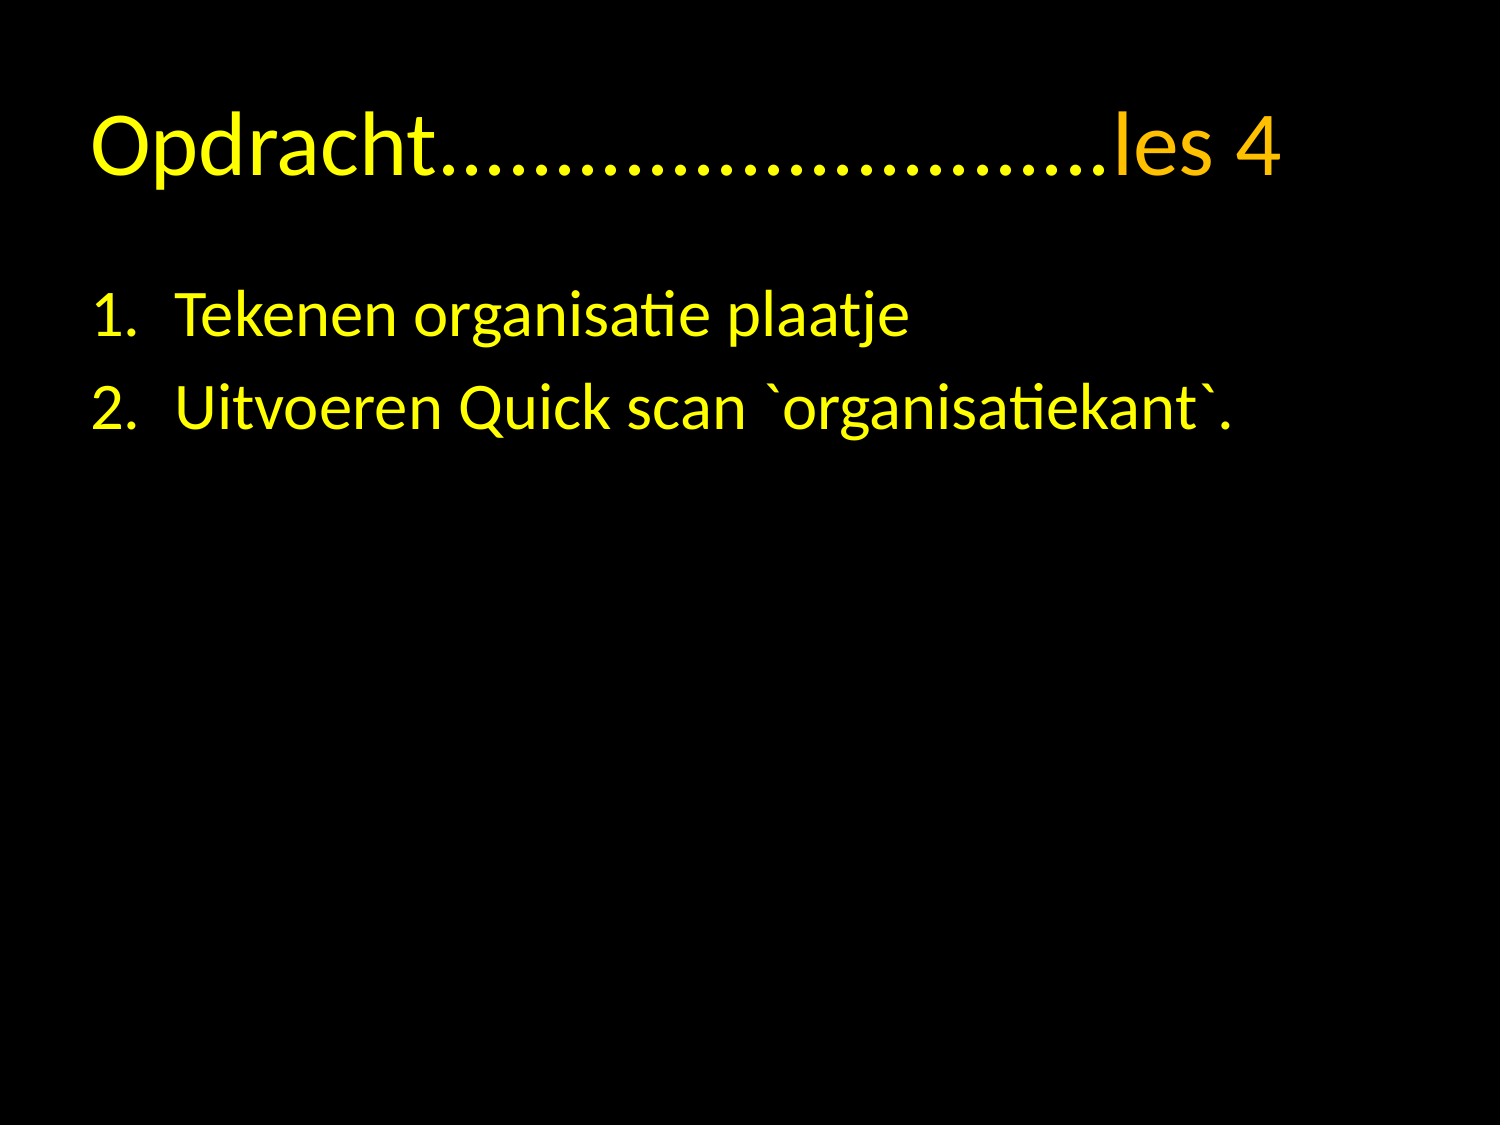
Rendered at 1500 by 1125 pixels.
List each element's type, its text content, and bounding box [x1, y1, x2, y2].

list Tekenen organisatie plaatje Uitvoeren Quick scan `organisatiekant`. [75, 262, 1425, 513]
title Opdracht.............................les 4 [75, 45, 1425, 233]
